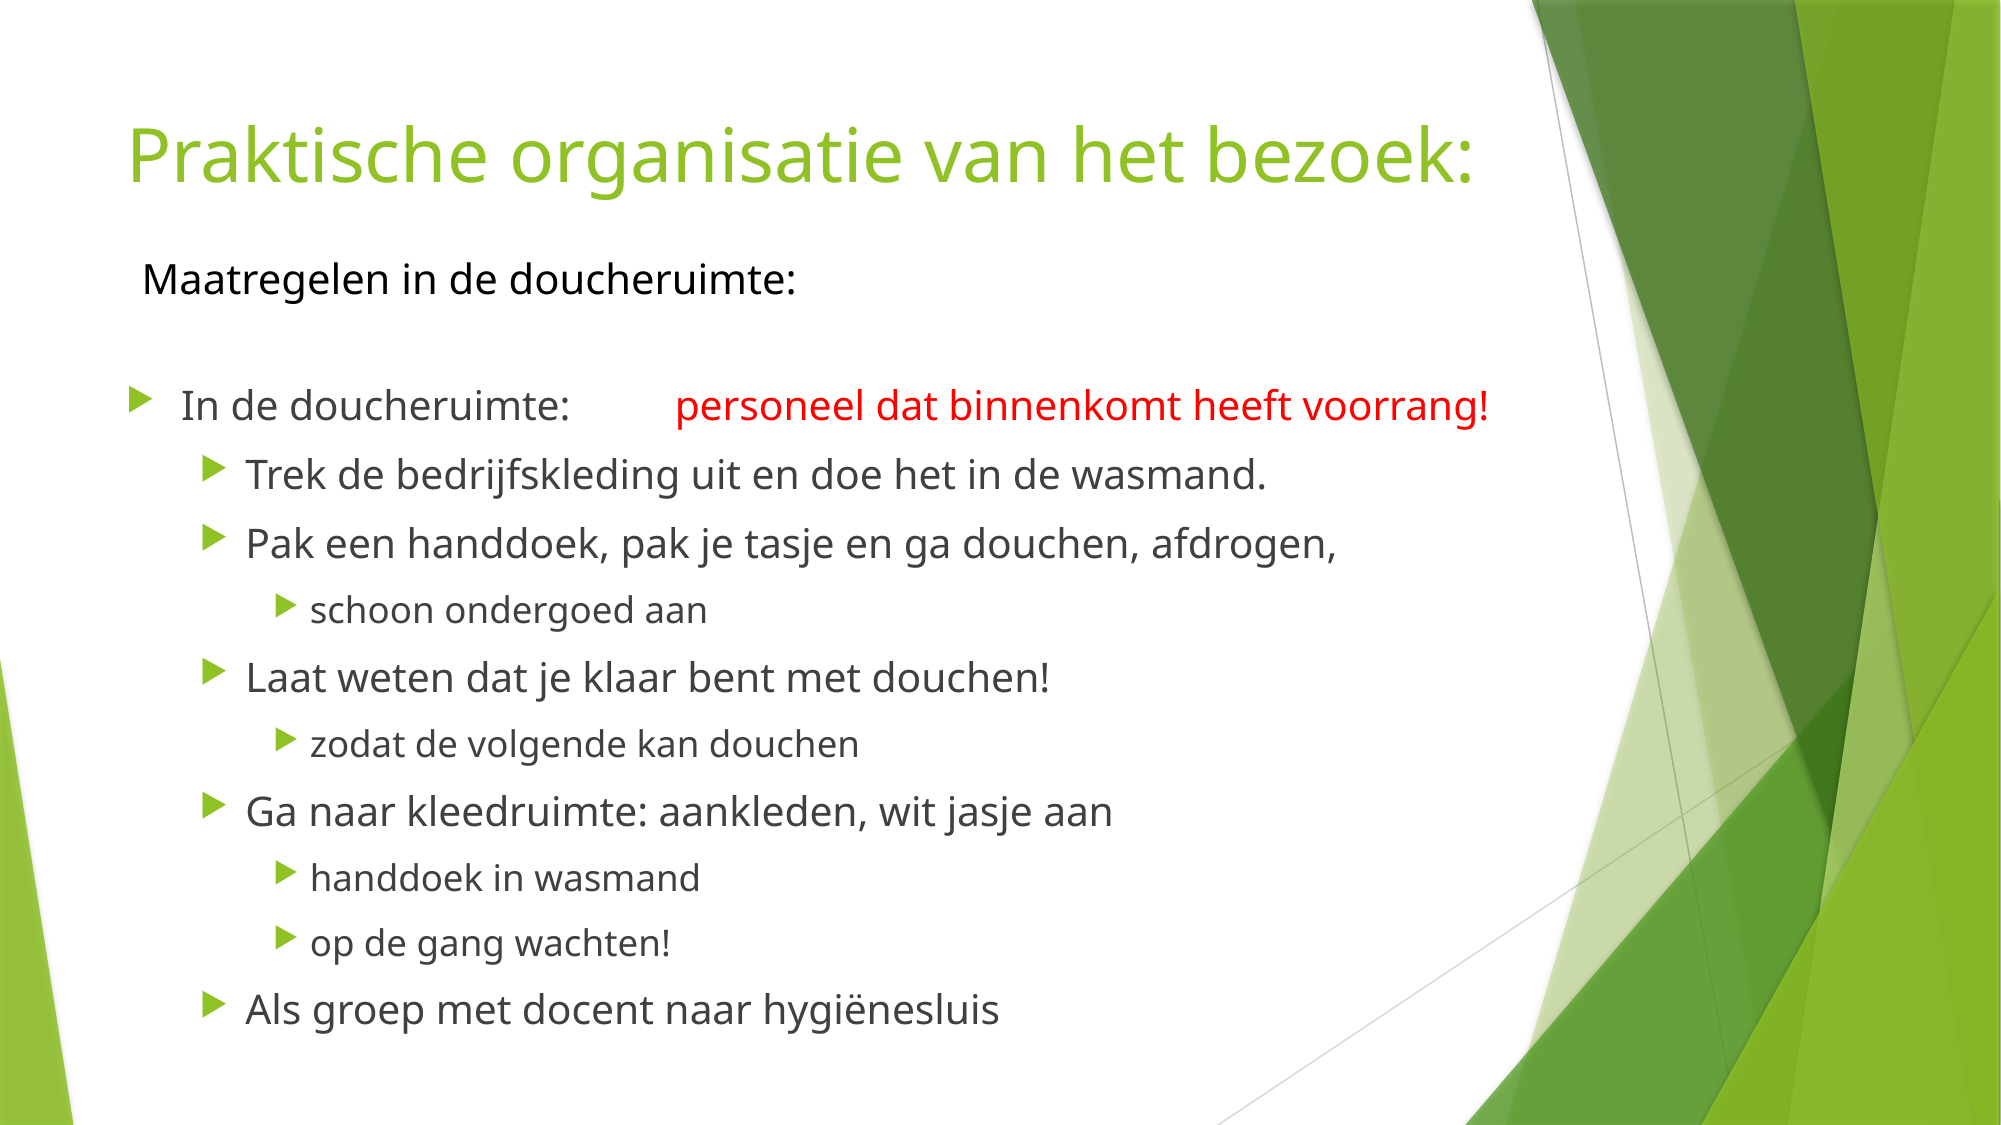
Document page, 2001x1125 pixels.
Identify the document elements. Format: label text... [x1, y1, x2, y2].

title Praktische organisatie van het bezoek: [111, 99, 1522, 317]
list In de doucheruimte: personeel dat binnenkomt heeft voorrang! Trek de bedrijfskleding uit en doe het in de wasmand. Pak een handdoek, pak je tasje en ga douchen, afdrogen, schoon ondergoed aan Laat weten dat je klaar bent met douchen! zodat de volgende kan douchen Ga naar kleedruimte: aankleden, wit jasje aan handdoek in wasmand op de gang wachten! Als groep met docent naar hygiënesluis [111, 371, 1610, 1084]
text_box Maatregelen in de doucheruimte: [126, 245, 1298, 311]
